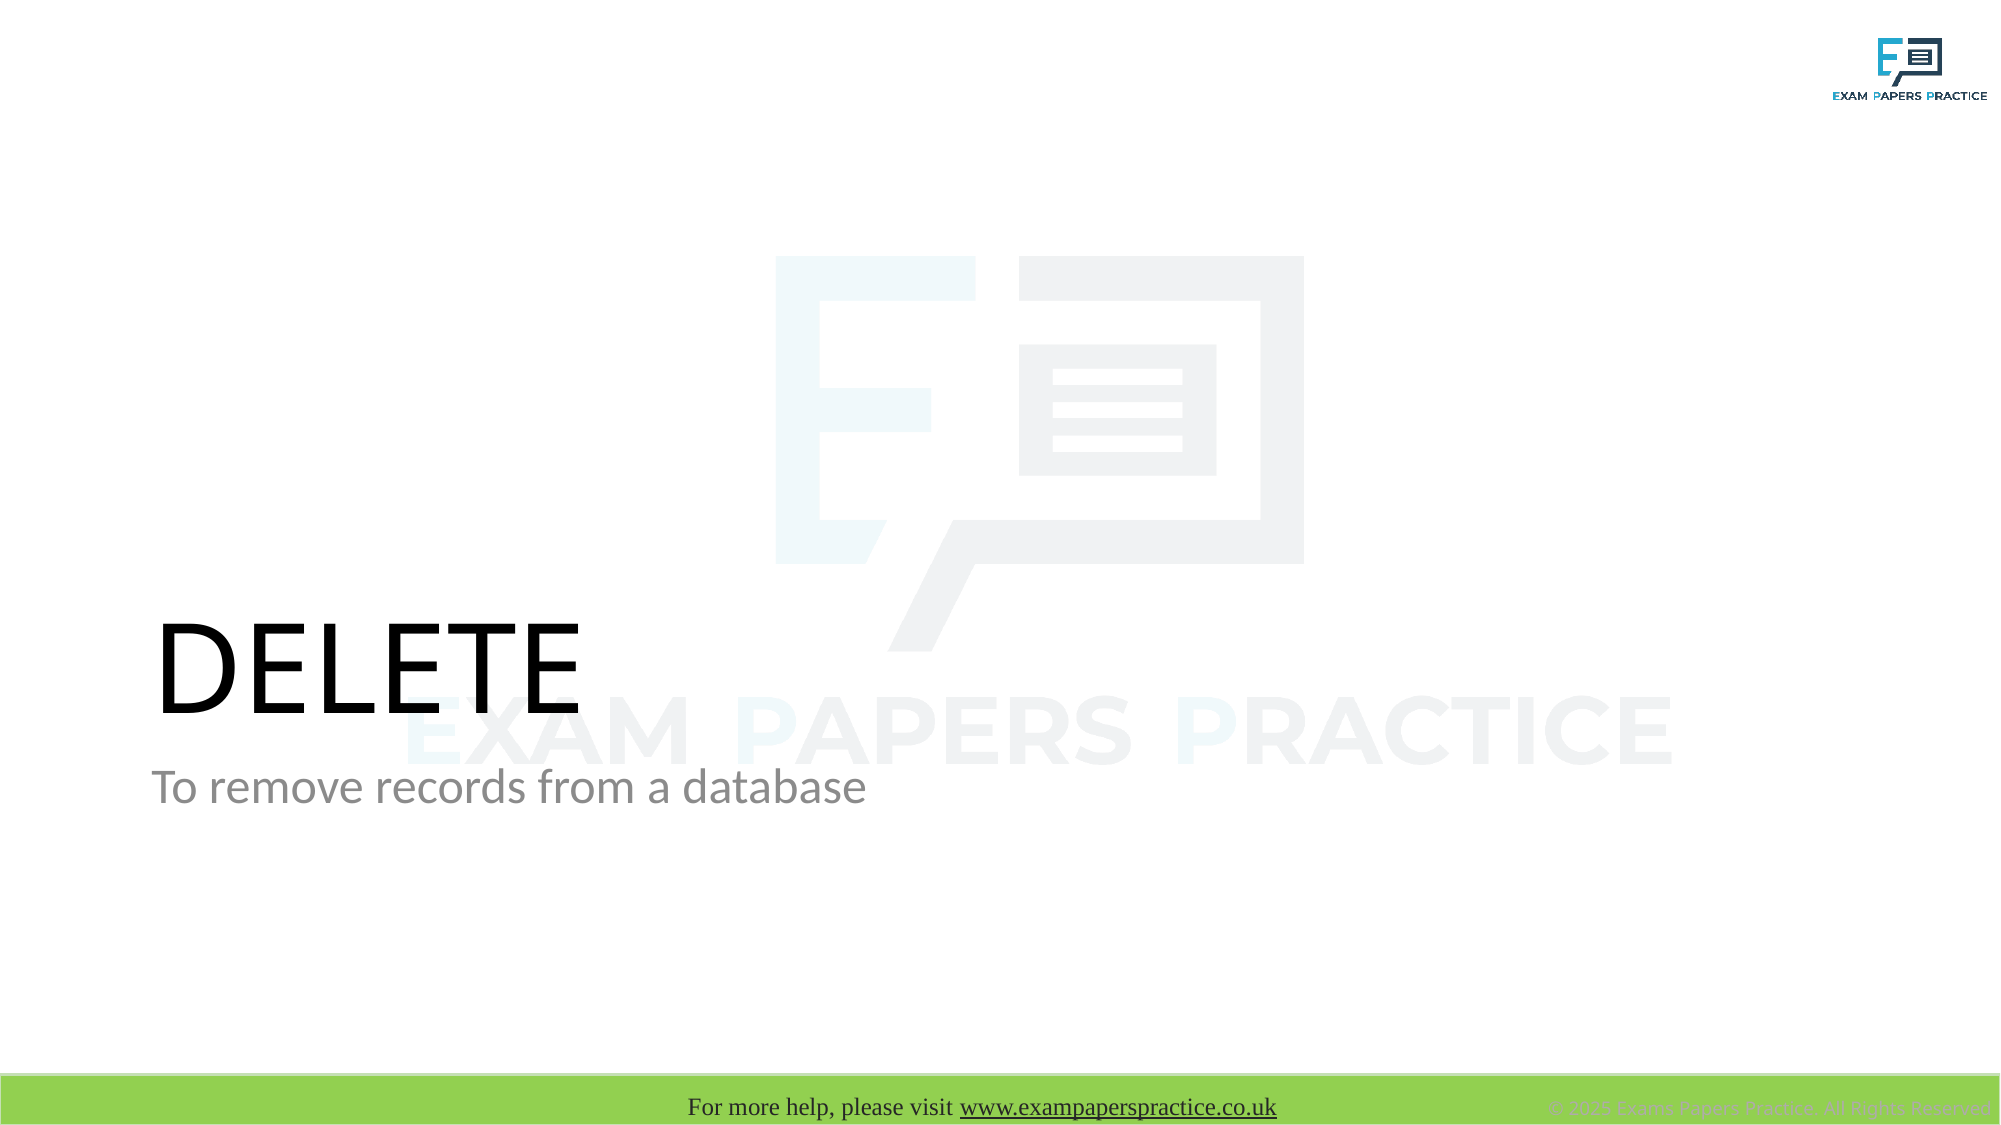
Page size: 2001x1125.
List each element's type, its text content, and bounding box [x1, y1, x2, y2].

title DELETE [136, 280, 1862, 749]
list To remove records from a database [136, 752, 1862, 999]
